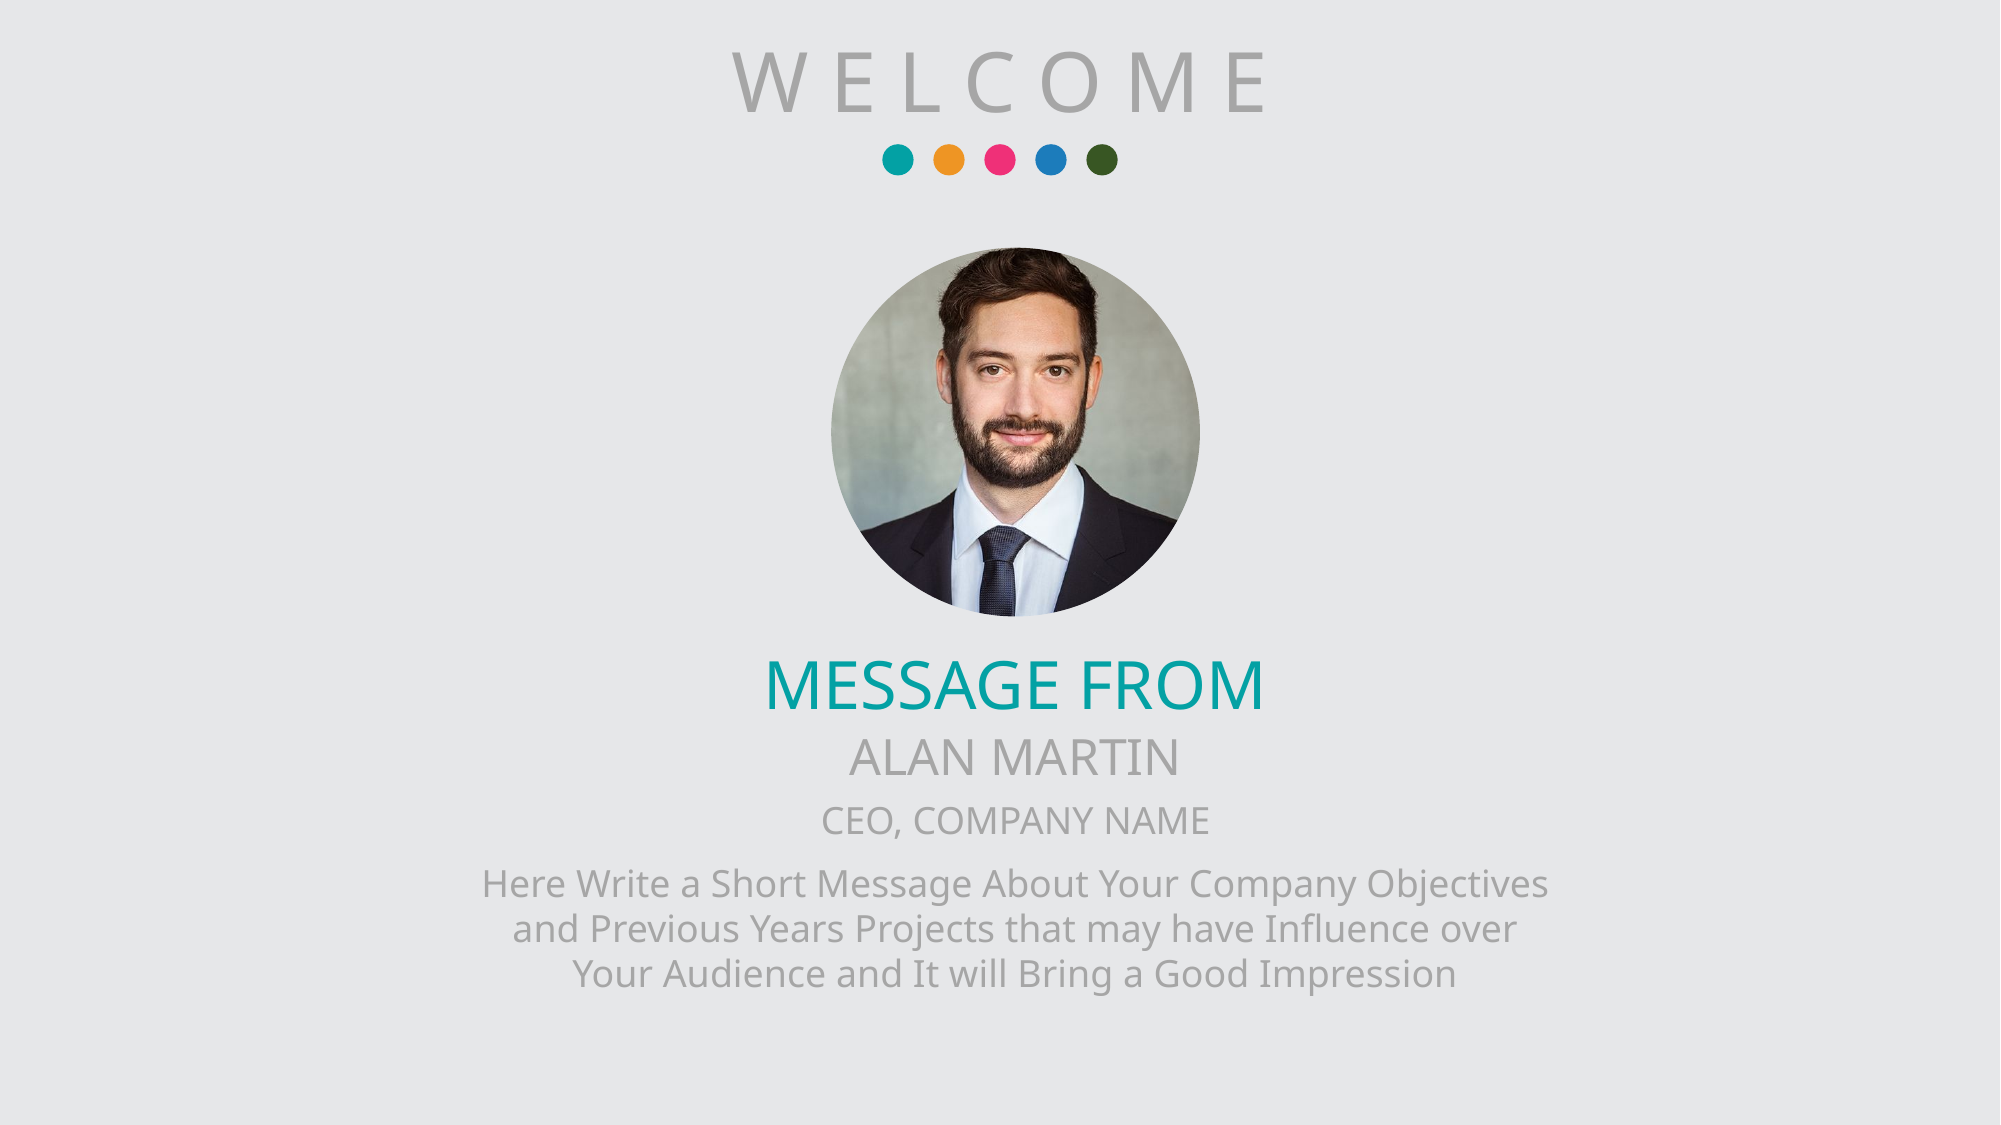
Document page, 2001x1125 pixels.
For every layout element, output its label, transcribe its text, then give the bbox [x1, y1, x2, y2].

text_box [458, 635, 1573, 1005]
picture [831, 247, 1200, 617]
text_box W E L C O M E [402, 21, 1597, 137]
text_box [882, 144, 1118, 176]
